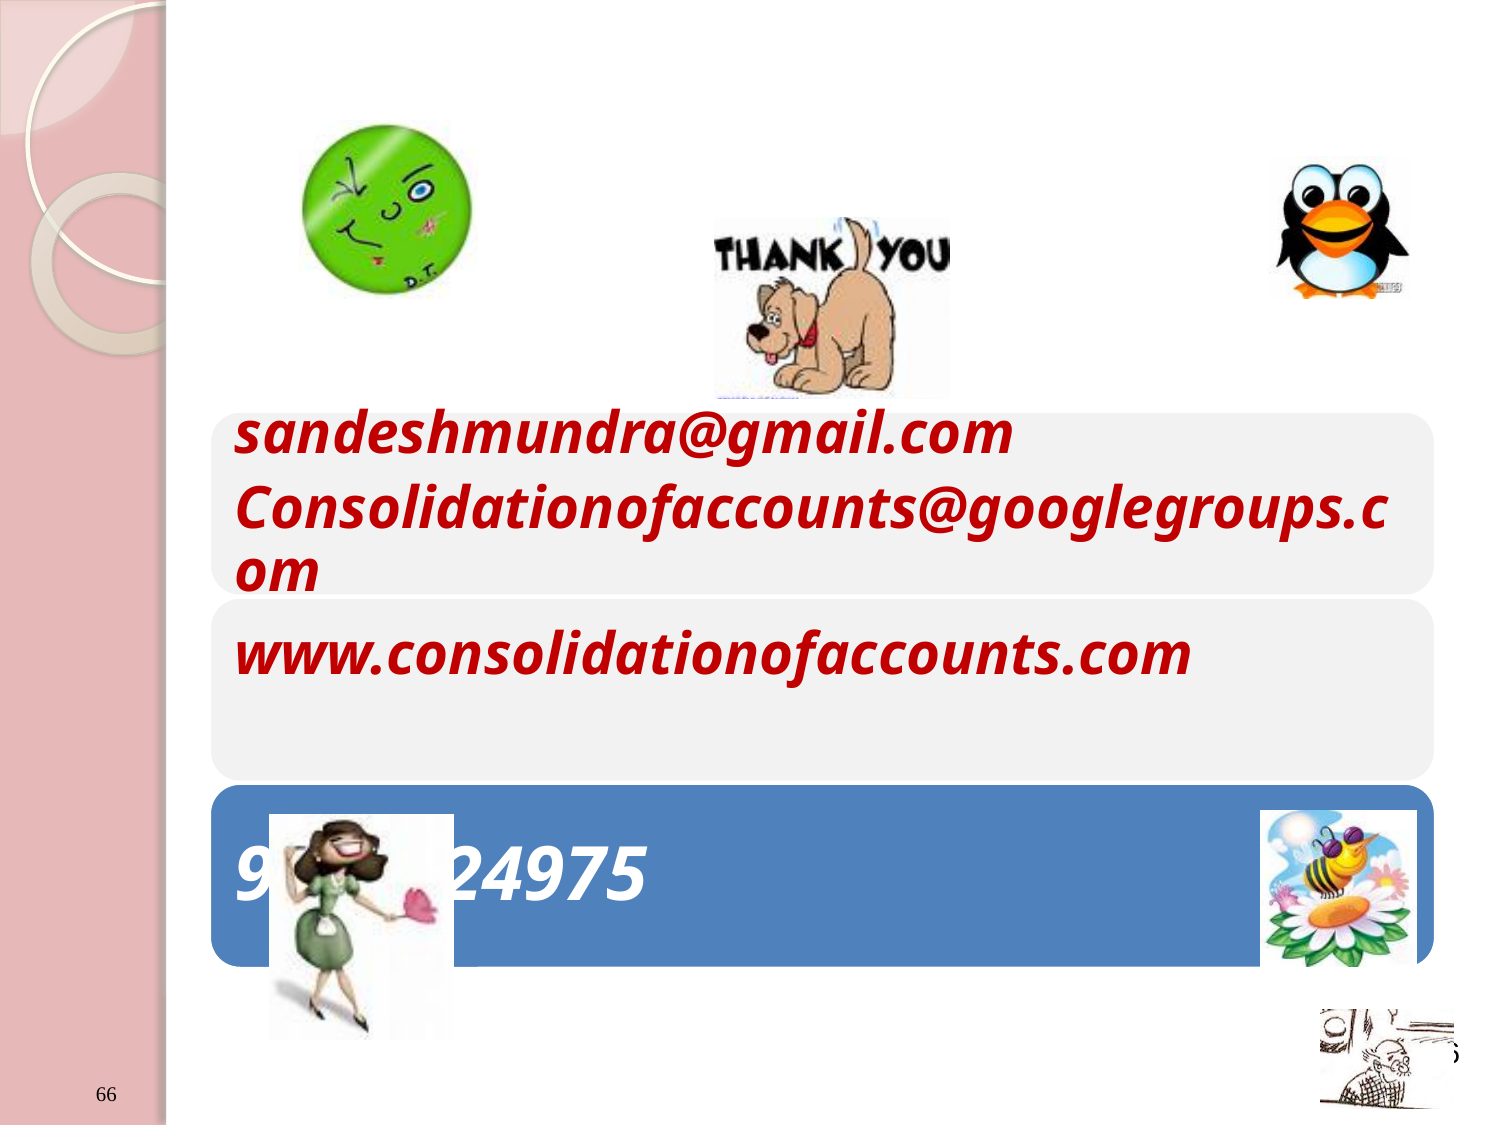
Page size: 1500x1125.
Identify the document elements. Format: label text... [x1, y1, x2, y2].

picture [1320, 1009, 1454, 1109]
picture [1260, 810, 1417, 967]
picture [298, 120, 478, 300]
text_box 66 [18, 1078, 194, 1125]
picture [713, 216, 951, 399]
slide_number 66 [1413, 1034, 1488, 1113]
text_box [208, 410, 1437, 970]
picture [1267, 156, 1410, 299]
picture [269, 814, 454, 1041]
